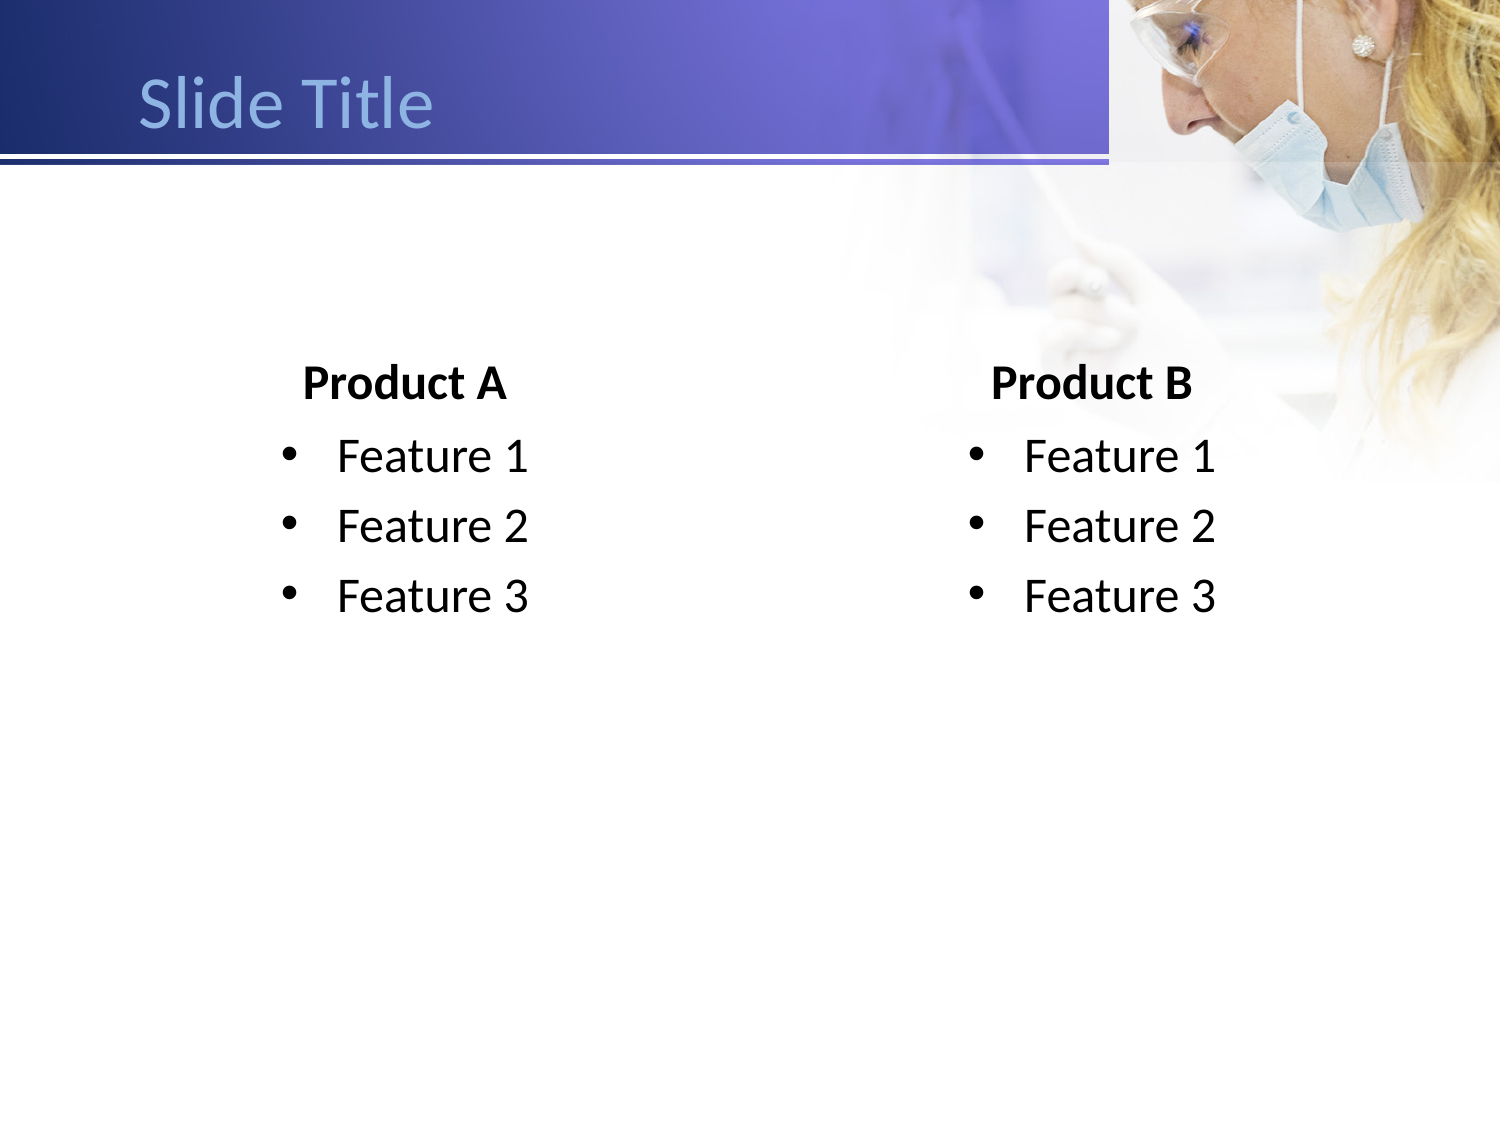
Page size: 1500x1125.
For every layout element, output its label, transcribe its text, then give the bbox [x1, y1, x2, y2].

title Slide Title [123, 36, 1352, 162]
list Product A [73, 311, 737, 415]
list Product B [760, 311, 1424, 415]
picture [0, 0, 1500, 1125]
list Feature 1 Feature 2 Feature 3 [760, 415, 1424, 959]
list Feature 1 Feature 2 Feature 3 [73, 415, 737, 959]
